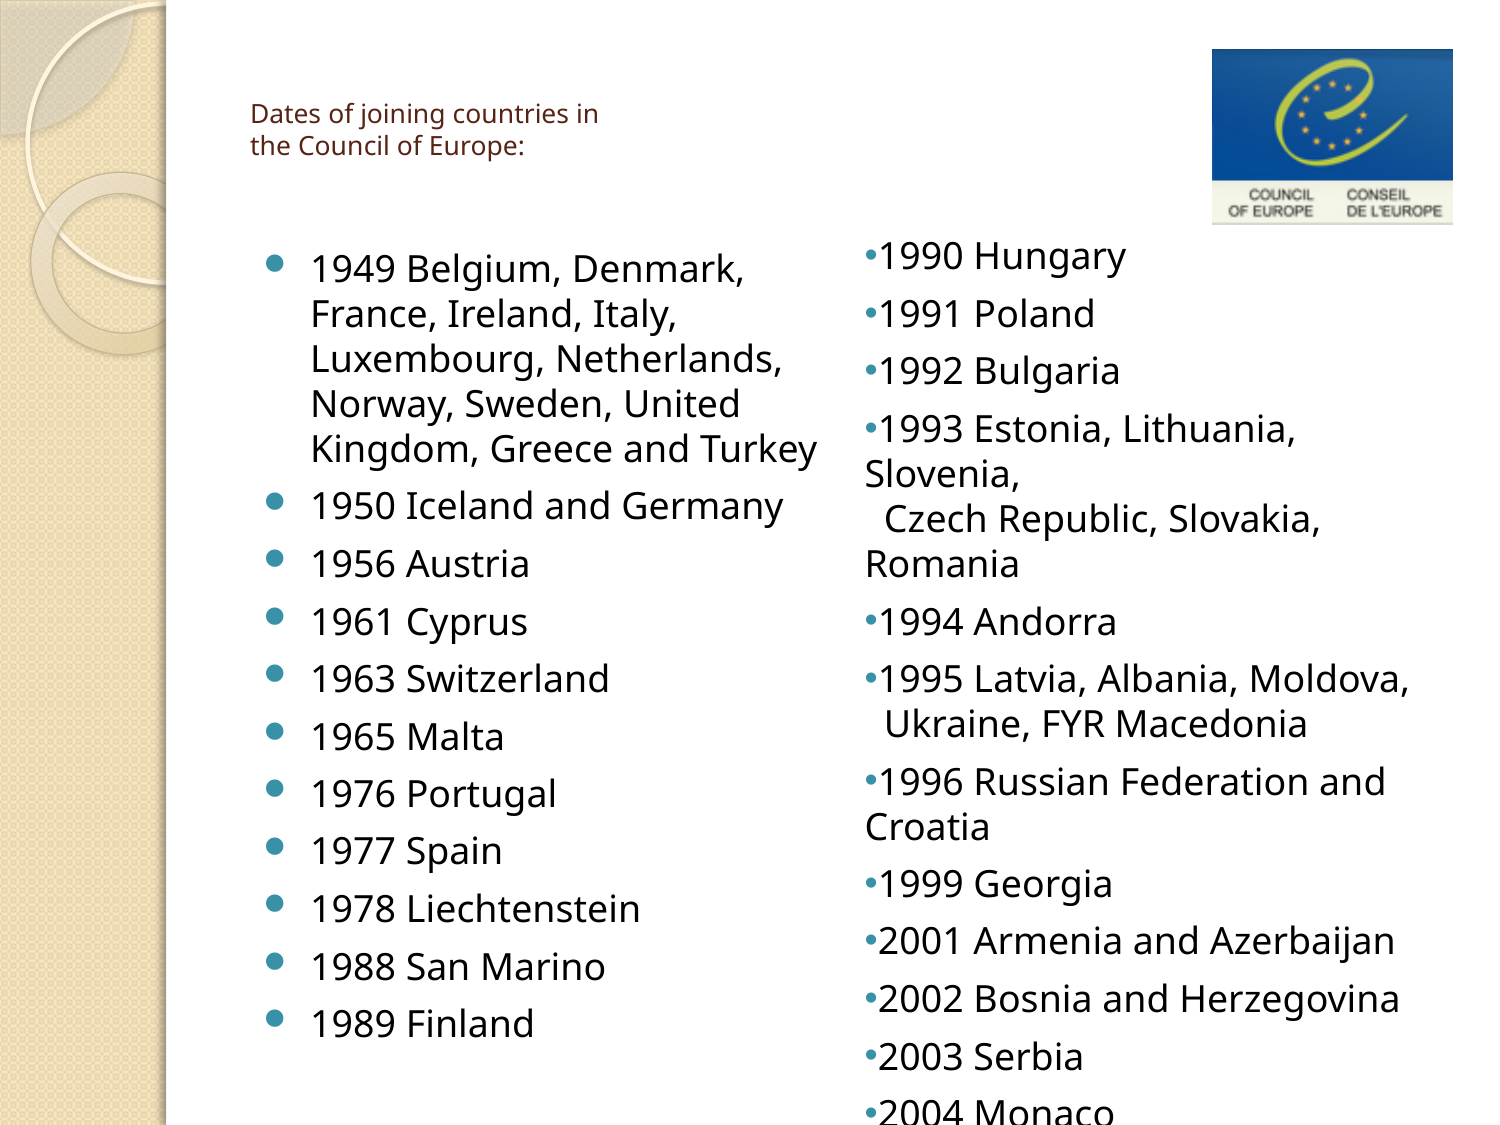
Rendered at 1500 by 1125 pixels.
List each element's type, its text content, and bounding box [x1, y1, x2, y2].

list 1949 Belgium, Denmark, France, Ireland, Italy, Luxembourg, Netherlands, Norway, Sweden, United Kingdom, Greece and Turkey 1950 Iceland and Germany 1956 Austria 1961 Cyprus 1963 Switzerland 1965 Malta 1976 Portugal 1977 Spain 1978 Liechtenstein 1988 San Marino 1989 Finland [235, 237, 838, 1075]
text_box 1990 Hungary 1991 Poland 1992 Bulgaria 1993 Estonia, Lithuania, Slovenia, Czech Republic, Slovakia, Romania 1994 Andorra 1995 Latvia, Albania, Moldova, Ukraine, FYR Macedonia 1996 Russian Federation and Croatia 1999 Georgia 2001 Armenia and Azerbaijan 2002 Bosnia and Herzegovina 2003 Serbia 2004 Monaco 2007 Montenegro [849, 224, 1463, 1125]
picture [1212, 49, 1453, 226]
title Dates of joining countries in the Council of Europe: [235, 45, 1466, 213]
